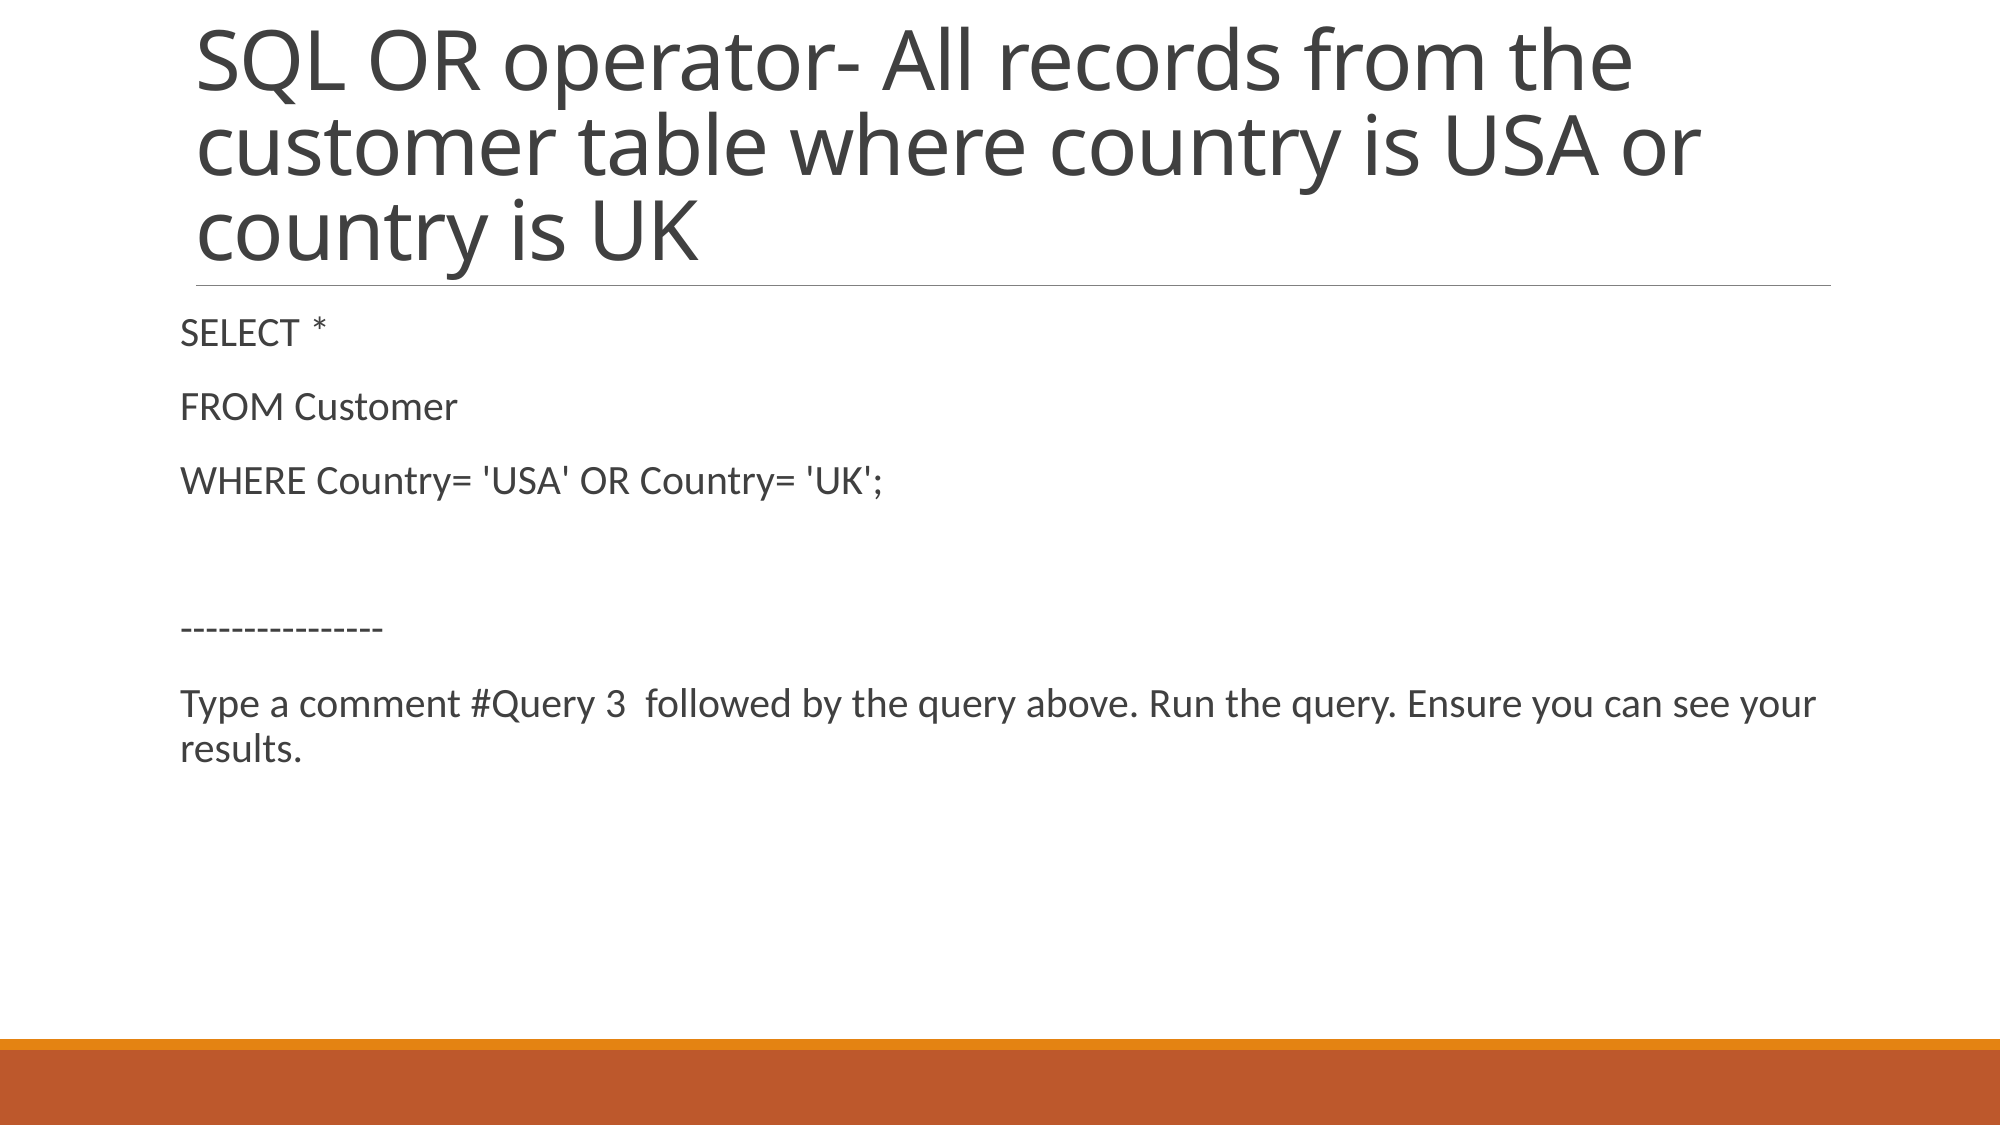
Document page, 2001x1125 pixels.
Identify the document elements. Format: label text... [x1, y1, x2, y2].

list SELECT * FROM Customer WHERE Country= 'USA' OR Country= 'UK'; ---------------- Type a comment #Query 3 followed by the query above. Run the query. Ensure you can see your results. [180, 302, 1830, 963]
title SQL OR operator- All records from the customer table where country is USA or country is UK [180, 47, 1830, 285]
